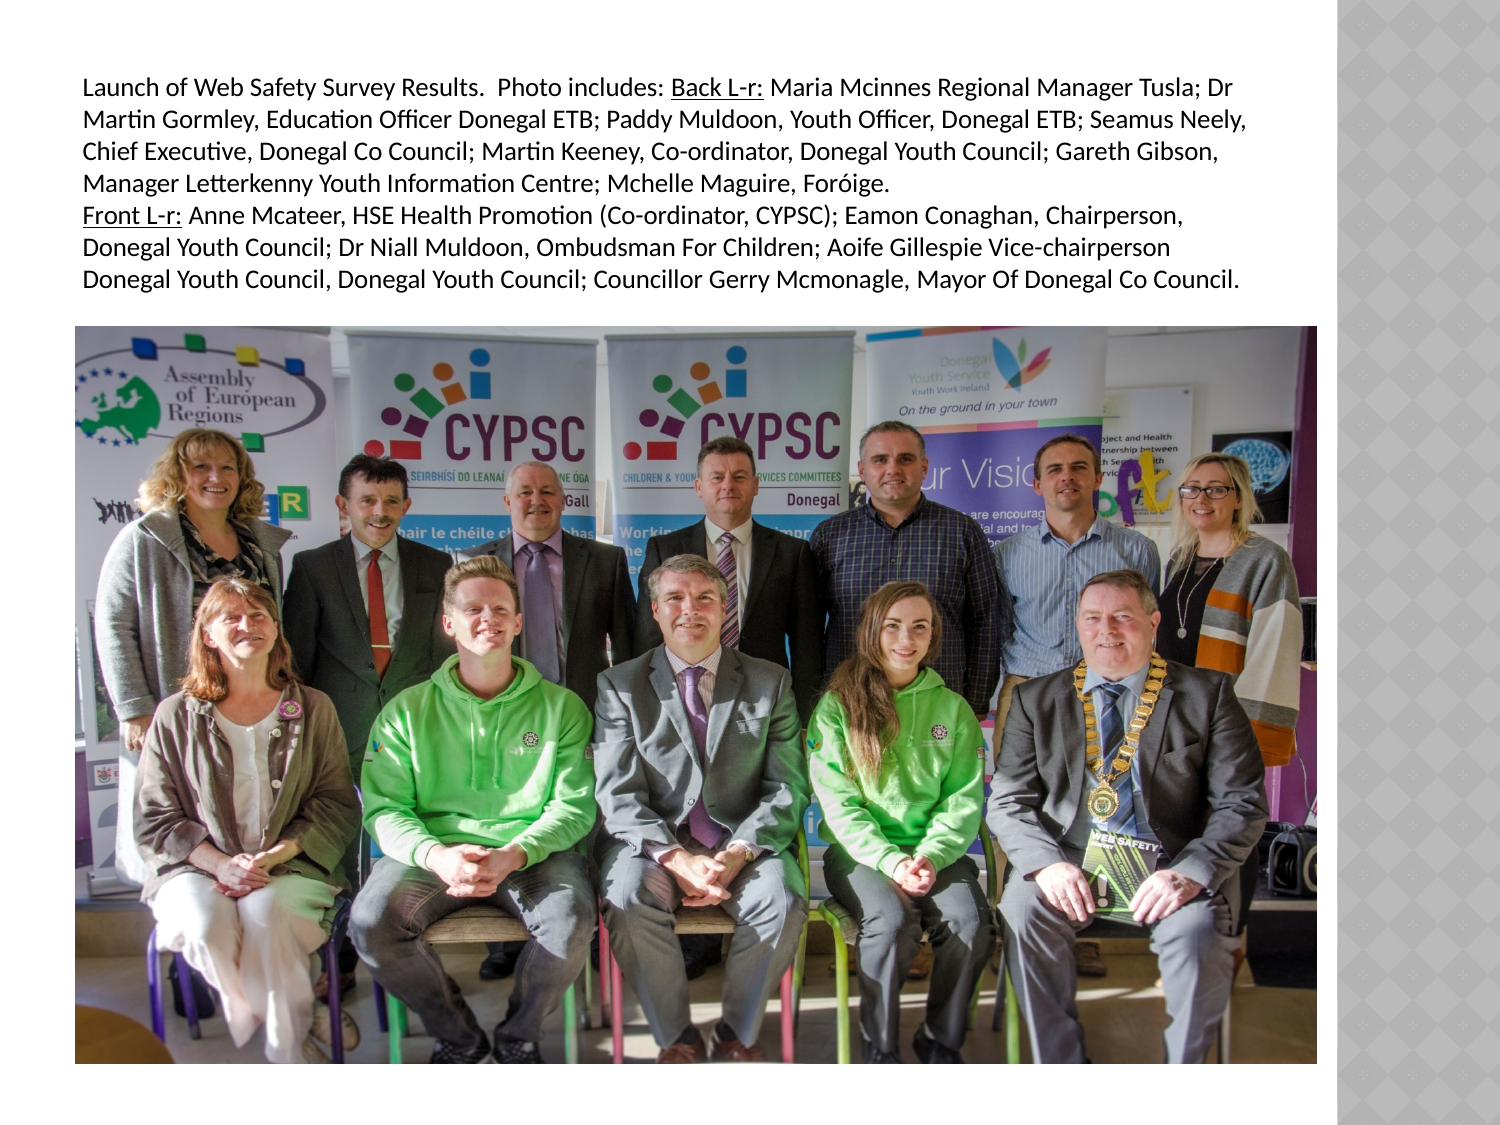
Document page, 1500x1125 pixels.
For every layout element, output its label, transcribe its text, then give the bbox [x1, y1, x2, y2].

title Launch of Web Safety Survey Results. Photo includes: Back L-r: Maria Mcinnes Regional Manager Tusla; Dr Martin Gormley, Education Officer Donegal ETB; Paddy Muldoon, Youth Officer, Donegal ETB; Seamus Neely, Chief Executive, Donegal Co Council; Martin Keeney, Co-ordinator, Donegal Youth Council; Gareth Gibson, Manager Letterkenny Youth Information Centre; Mchelle Maguire, Foróige. Front L-r: Anne Mcateer, HSE Health Promotion (Co-ordinator, CYPSC); Eamon Conaghan, Chairperson, Donegal Youth Council; Dr Niall Muldoon, Ombudsman For Children; Aoife Gillespie Vice-chairperson Donegal Youth Council, Donegal Youth Council; Councillor Gerry Mcmonagle, Mayor Of Donegal Co Council. [75, 30, 1263, 324]
picture [74, 325, 1318, 1065]
